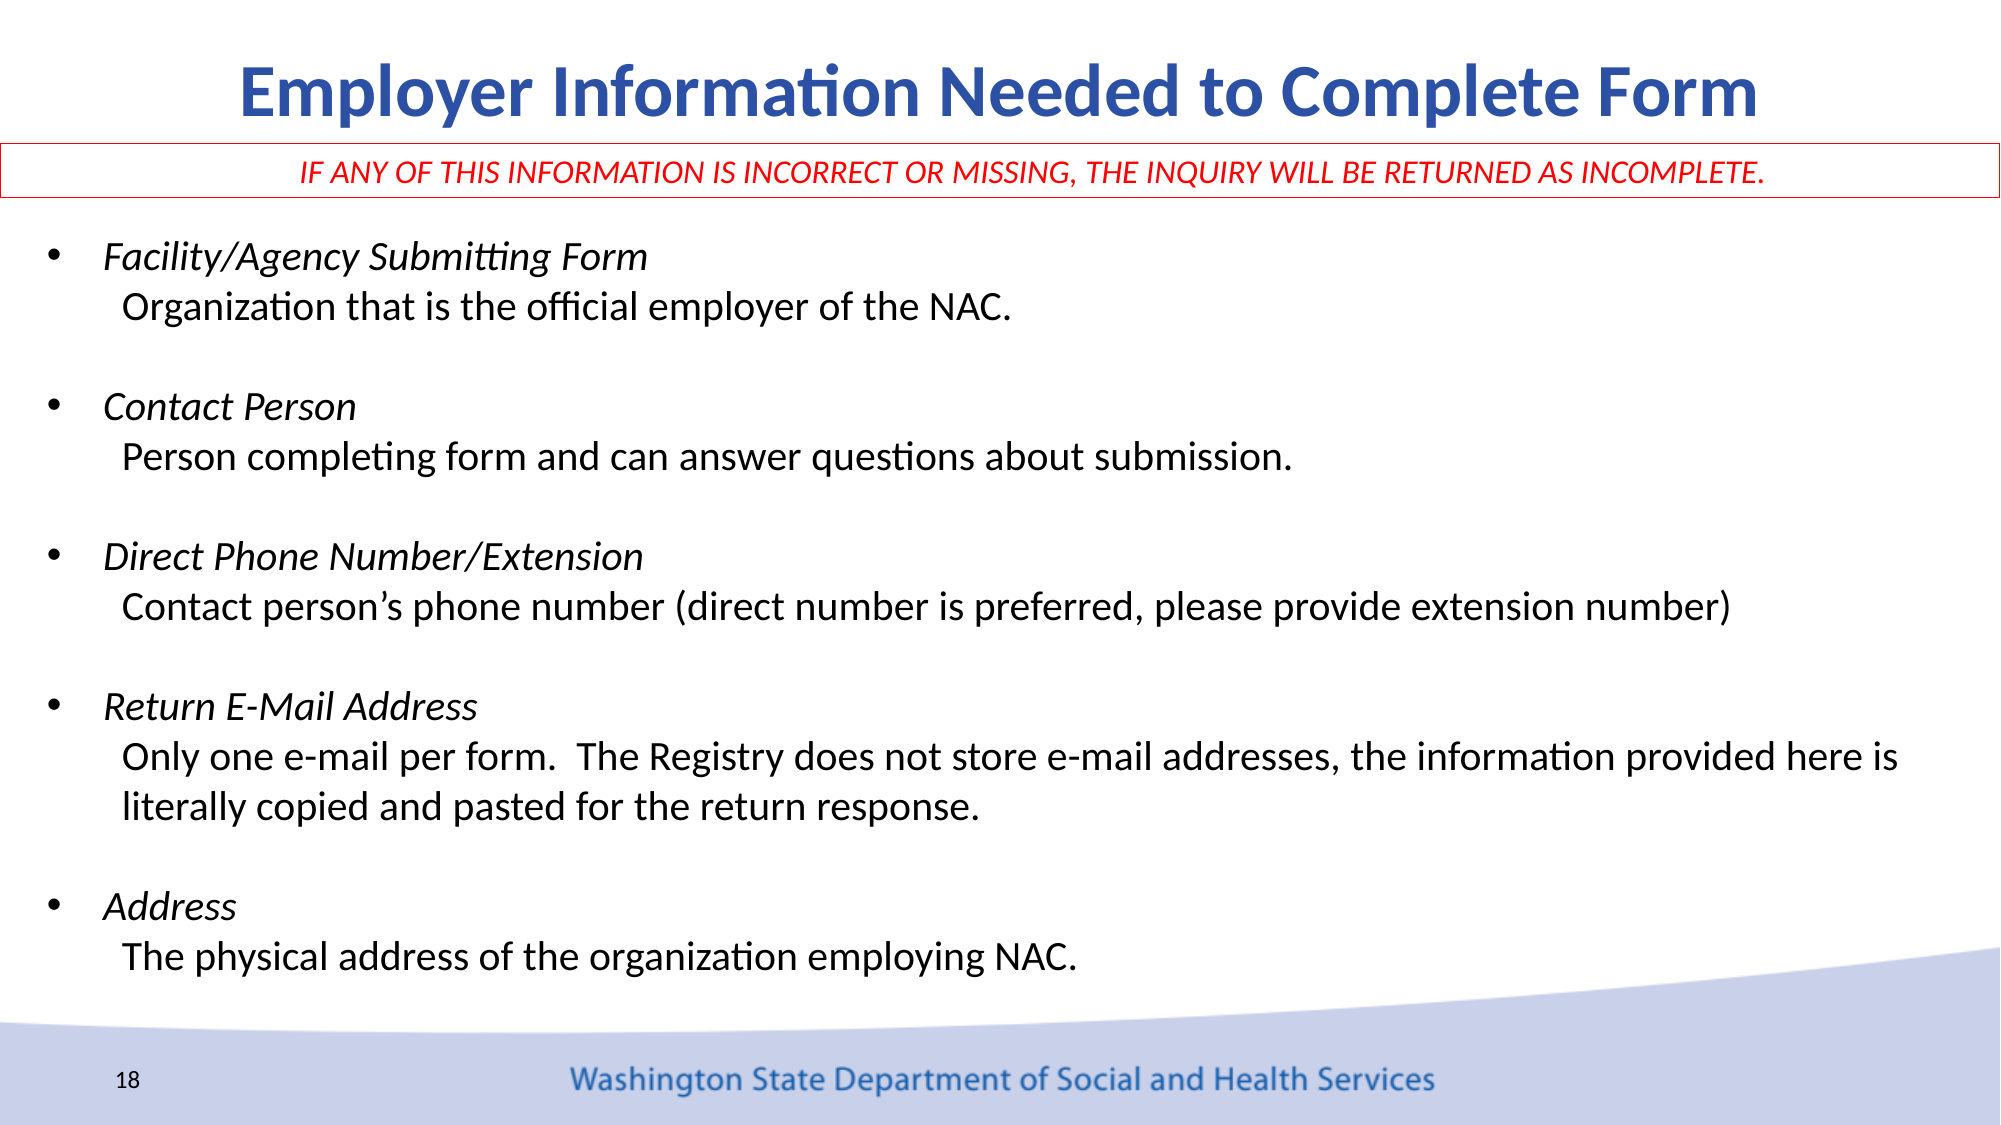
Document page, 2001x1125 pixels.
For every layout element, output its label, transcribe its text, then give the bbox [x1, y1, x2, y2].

title Employer Information Needed to Complete Form [0, 17, 2000, 143]
text_box Facility/Agency Submitting Form Organization that is the official employer of the NAC. Contact Person Person completing form and can answer questions about submission. Direct Phone Number/Extension Contact person’s phone number (direct number is preferred, please provide extension number) Return E-Mail Address Only one e-mail per form. The Registry does not store e-mail addresses, the information provided here is literally copied and pasted for the return response. Address The physical address of the organization employing NAC. [32, 221, 1925, 987]
slide_number 18 [99, 1048, 550, 1108]
text_box IF ANY OF THIS INFORMATION IS INCORRECT OR MISSING, THE INQUIRY WILL BE RETURNED AS INCOMPLETE. [0, 143, 2000, 198]
